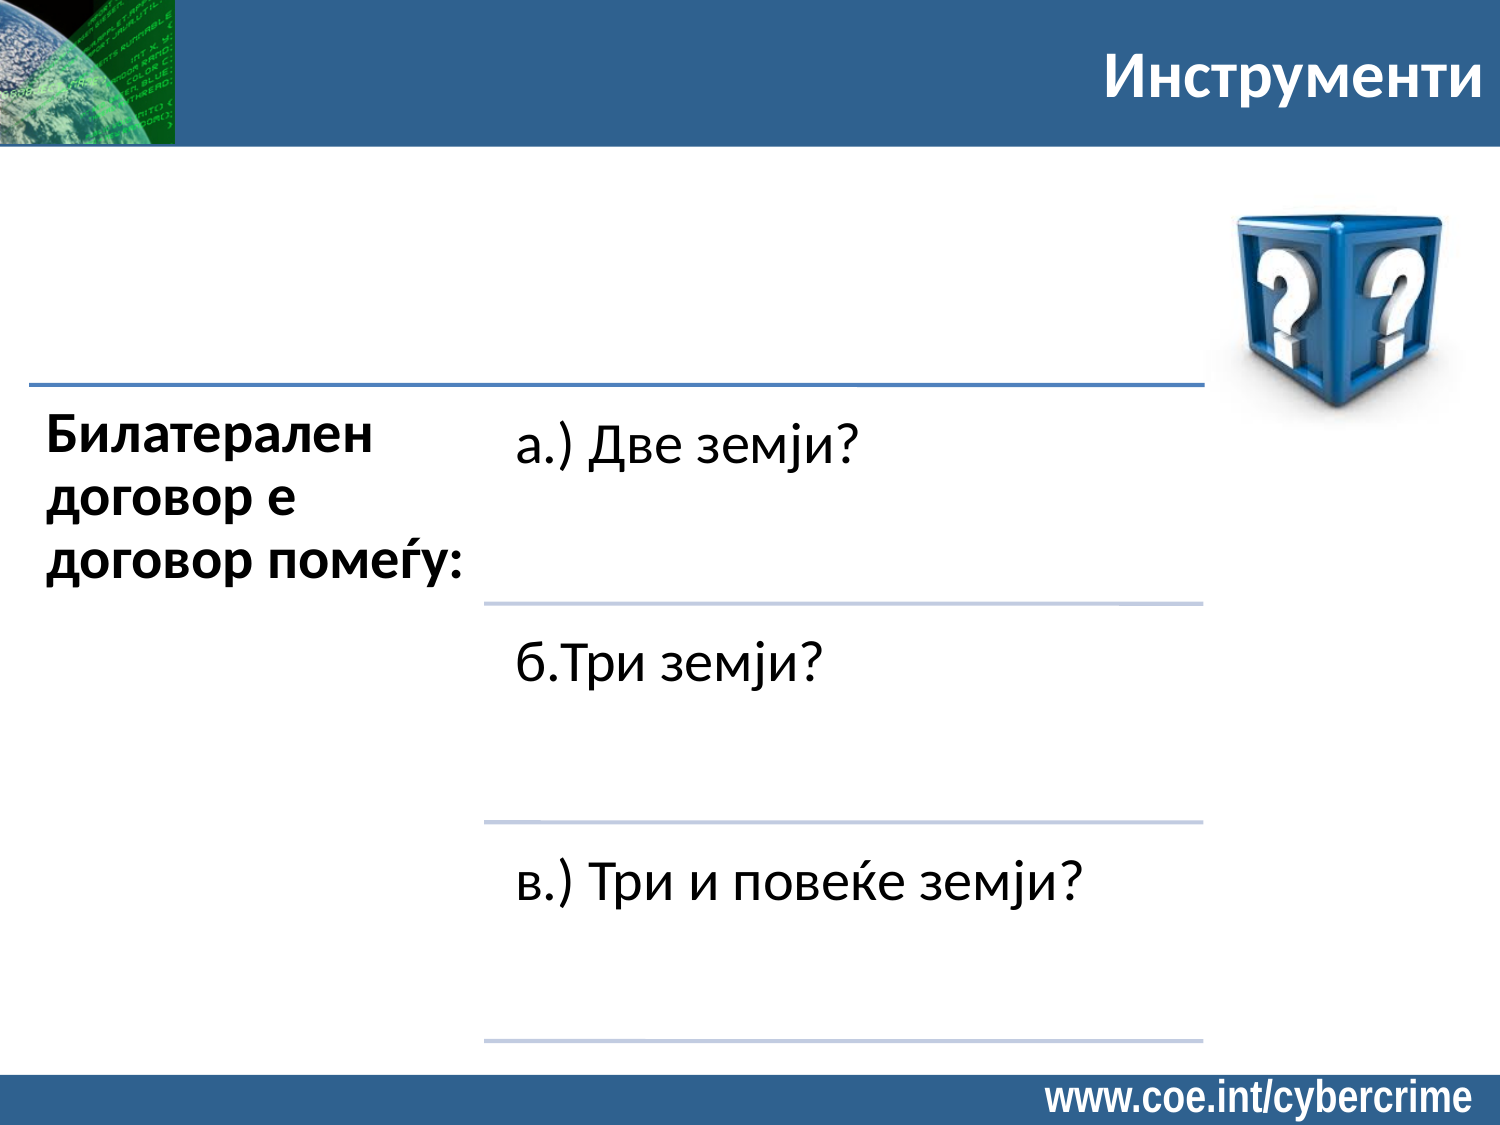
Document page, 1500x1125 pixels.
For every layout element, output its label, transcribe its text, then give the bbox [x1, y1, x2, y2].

text_box [0, 1073, 1030, 1125]
text_box www.coe.int/cybercrime [1030, 1059, 1500, 1125]
text_box Инструменти [177, 0, 1500, 149]
picture [0, 0, 175, 144]
picture [1189, 154, 1481, 445]
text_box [28, 384, 1205, 1052]
